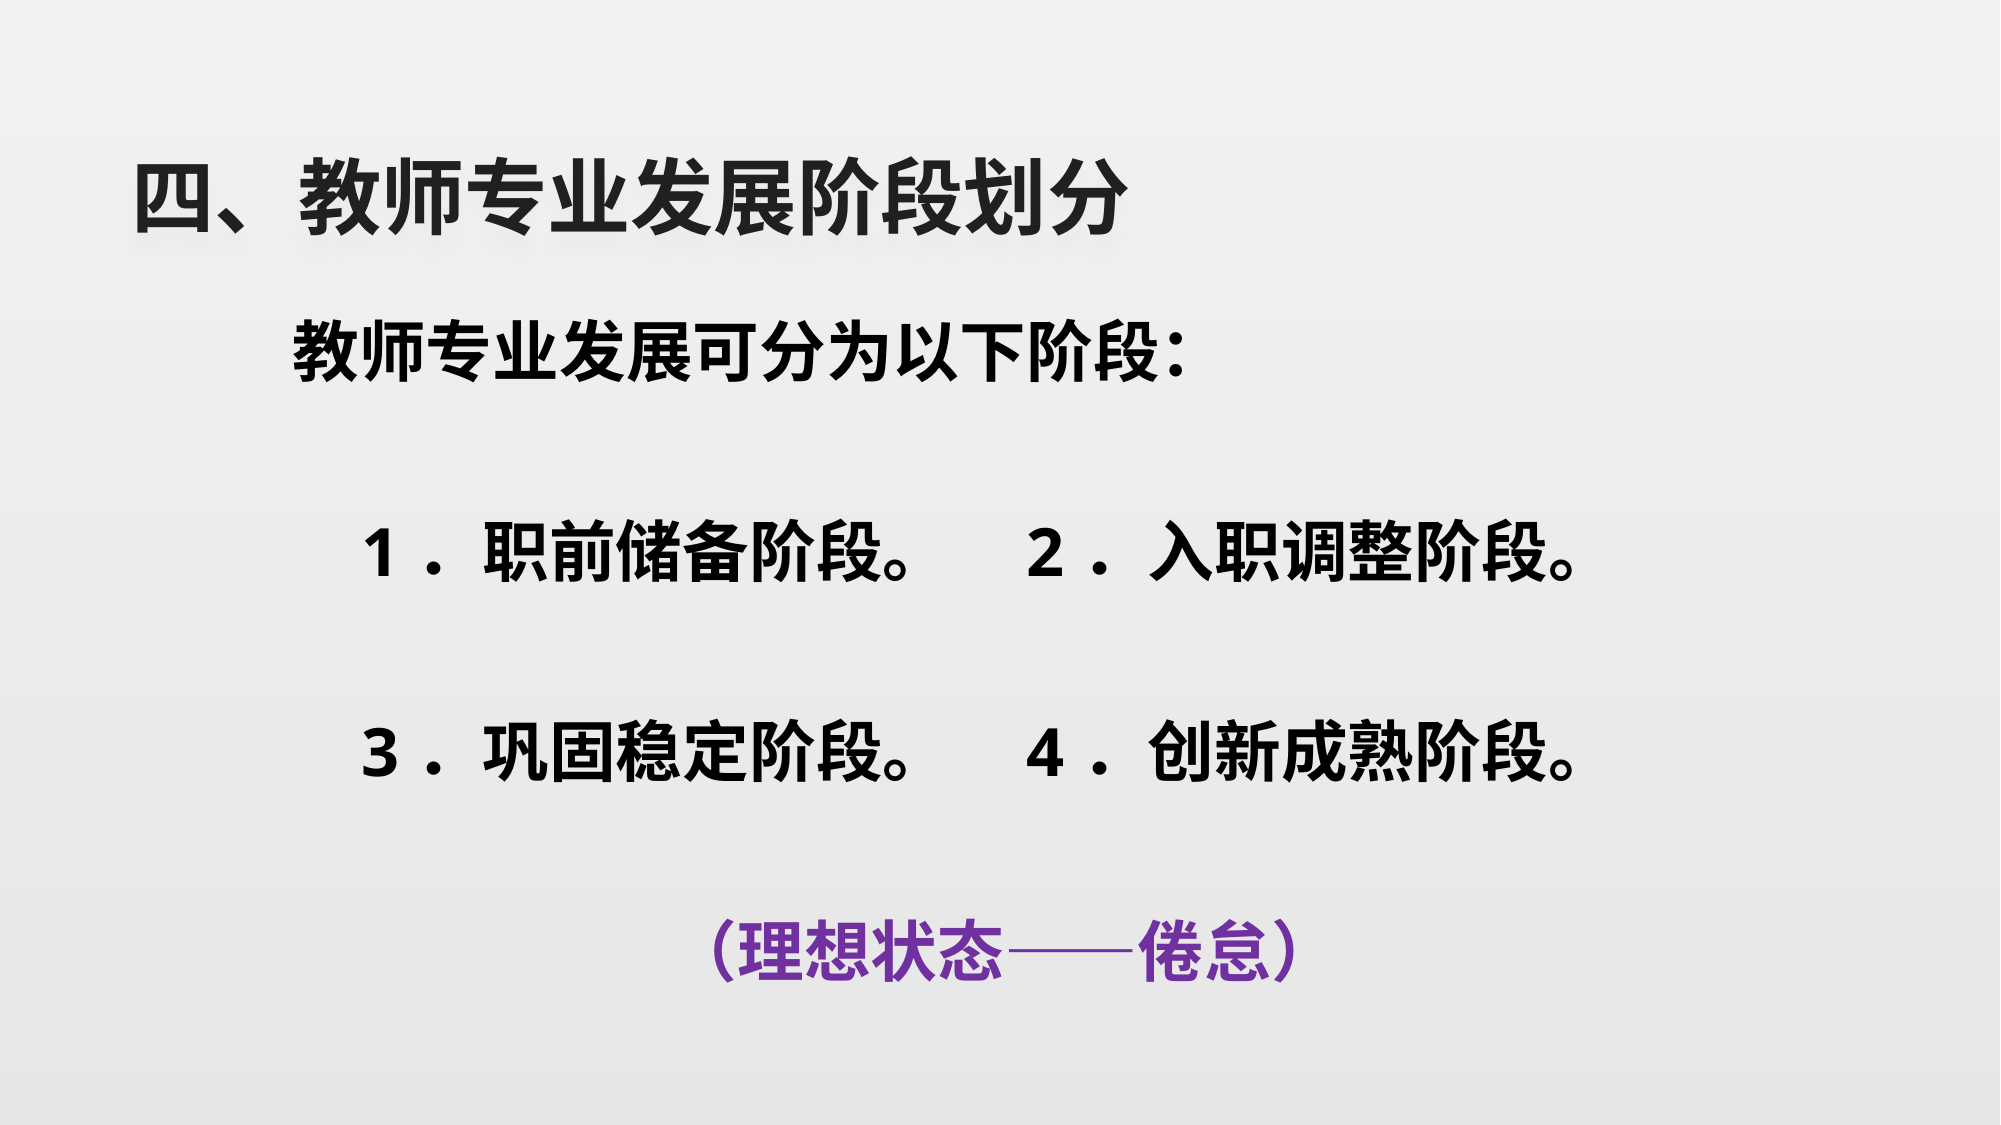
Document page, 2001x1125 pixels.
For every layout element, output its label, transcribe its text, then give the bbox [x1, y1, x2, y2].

list 教师专业发展可分为以下阶段： 1．职前储备阶段。 2．入职调整阶段。 3．巩固稳定阶段。 4．创新成熟阶段。 （理想状态——倦怠） [272, 279, 1737, 1057]
title 四、教师专业发展阶段划分 [111, 107, 1911, 295]
